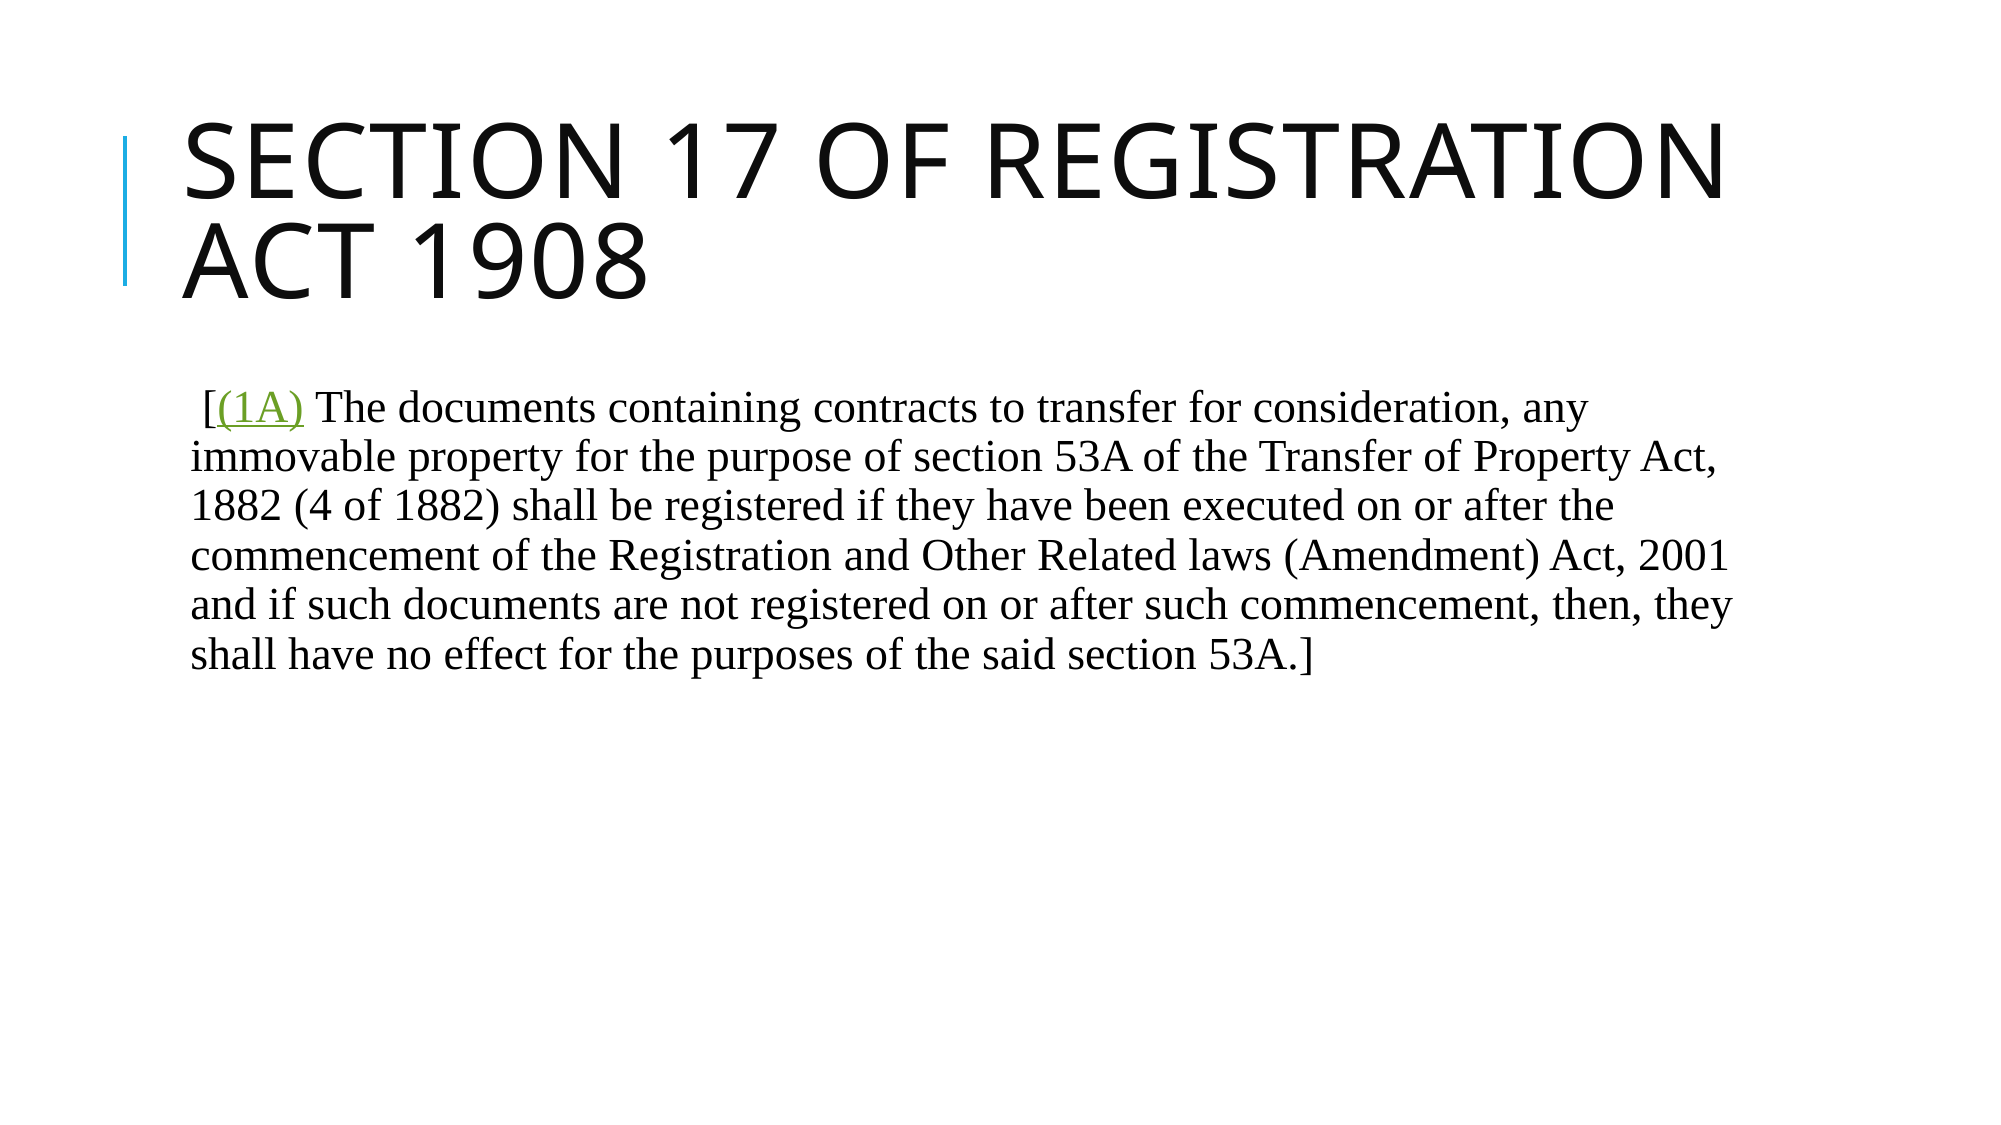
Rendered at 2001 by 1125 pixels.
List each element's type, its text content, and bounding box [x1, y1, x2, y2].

title Section 17 of registration act 1908 [168, 96, 1763, 342]
list [(1A) The documents containing contracts to transfer for consideration, any immovable property for the purpose of section 53A of the Transfer of Property Act, 1882 (4 of 1882) shall be registered if they have been executed on or after the commencement of the Registration and Other Related laws (Amendment) Act, 2001 and if such documents are not registered on or after such commencement, then, they shall have no effect for the purposes of the said section 53A.] [168, 375, 1763, 1035]
